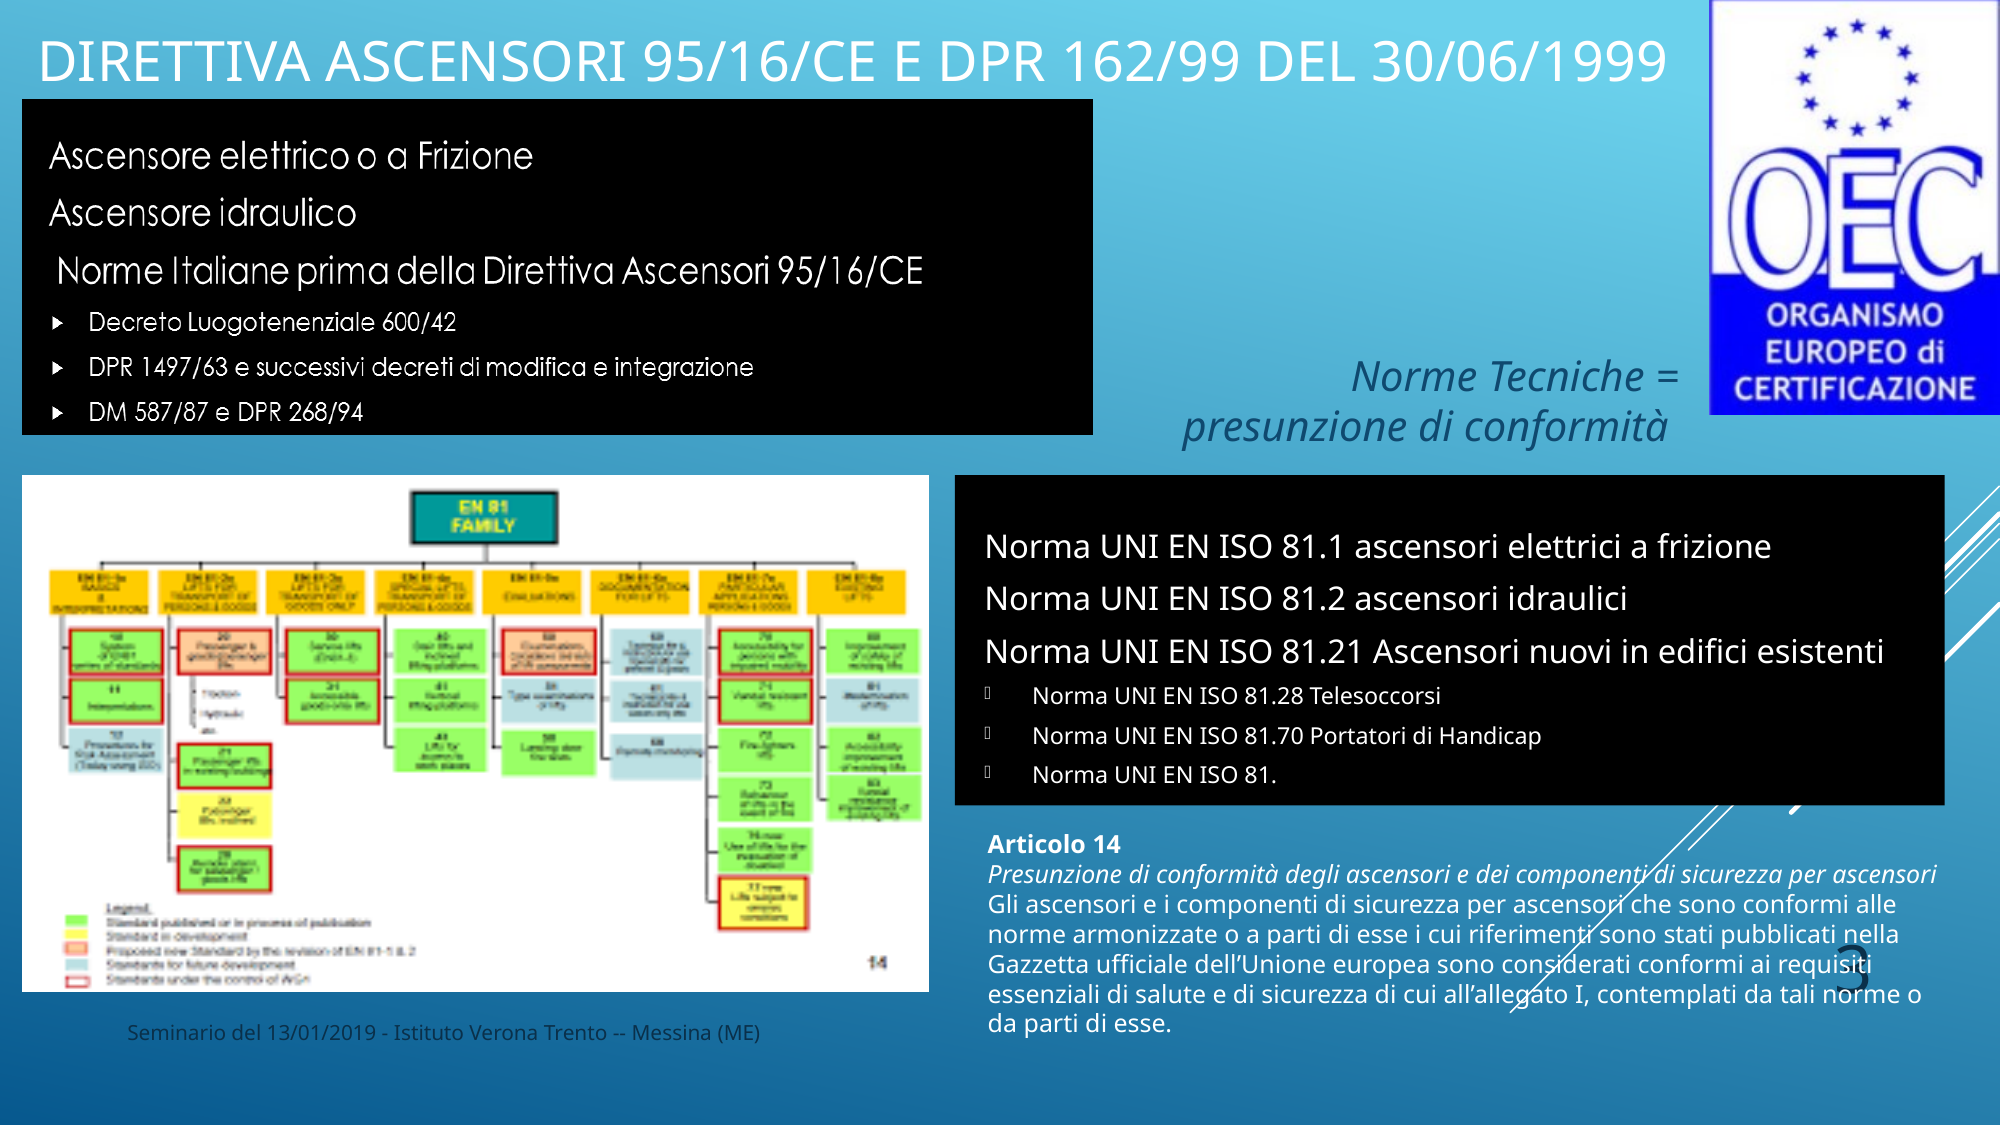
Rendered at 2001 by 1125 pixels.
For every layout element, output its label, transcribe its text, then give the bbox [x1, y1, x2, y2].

list Norme Tecniche = presunzione di conformità [1107, 340, 1695, 460]
text_box Articolo 14 Presunzione di conformità degli ascensori e dei componenti di sicurezza per ascensori Gli ascensori e i componenti di sicurezza per ascensori che sono conformi alle norme armonizzate o a parti di esse i cui riferimenti sono stati pubblicati nella Gazzetta ufficiale dell’Unione europea sono considerati conformi ai requisiti essenziali di salute e di sicurezza di cui all’allegato I, contemplati da tali norme o da parti di esse. [972, 820, 1973, 1046]
picture [22, 474, 929, 992]
picture [22, 99, 1093, 445]
list Norma UNI EN ISO 81.1 ascensori elettrici a frizione Norma UNI EN ISO 81.2 ascensori idraulici Norma UNI EN ISO 81.21 Ascensori nuovi in edifici esistenti Norma UNI EN ISO 81.28 Telesoccorsi Norma UNI EN ISO 81.70 Portatori di Handicap Norma UNI EN ISO 81. [954, 475, 1945, 806]
title Direttiva Ascensori 95/16/CE e DPR 162/99 del 30/06/1999 [22, 0, 1700, 100]
picture [1709, 0, 2000, 416]
footer Seminario del 13/01/2019 - Istituto Verona Trento -- Messina (ME) [112, 1012, 1350, 1073]
